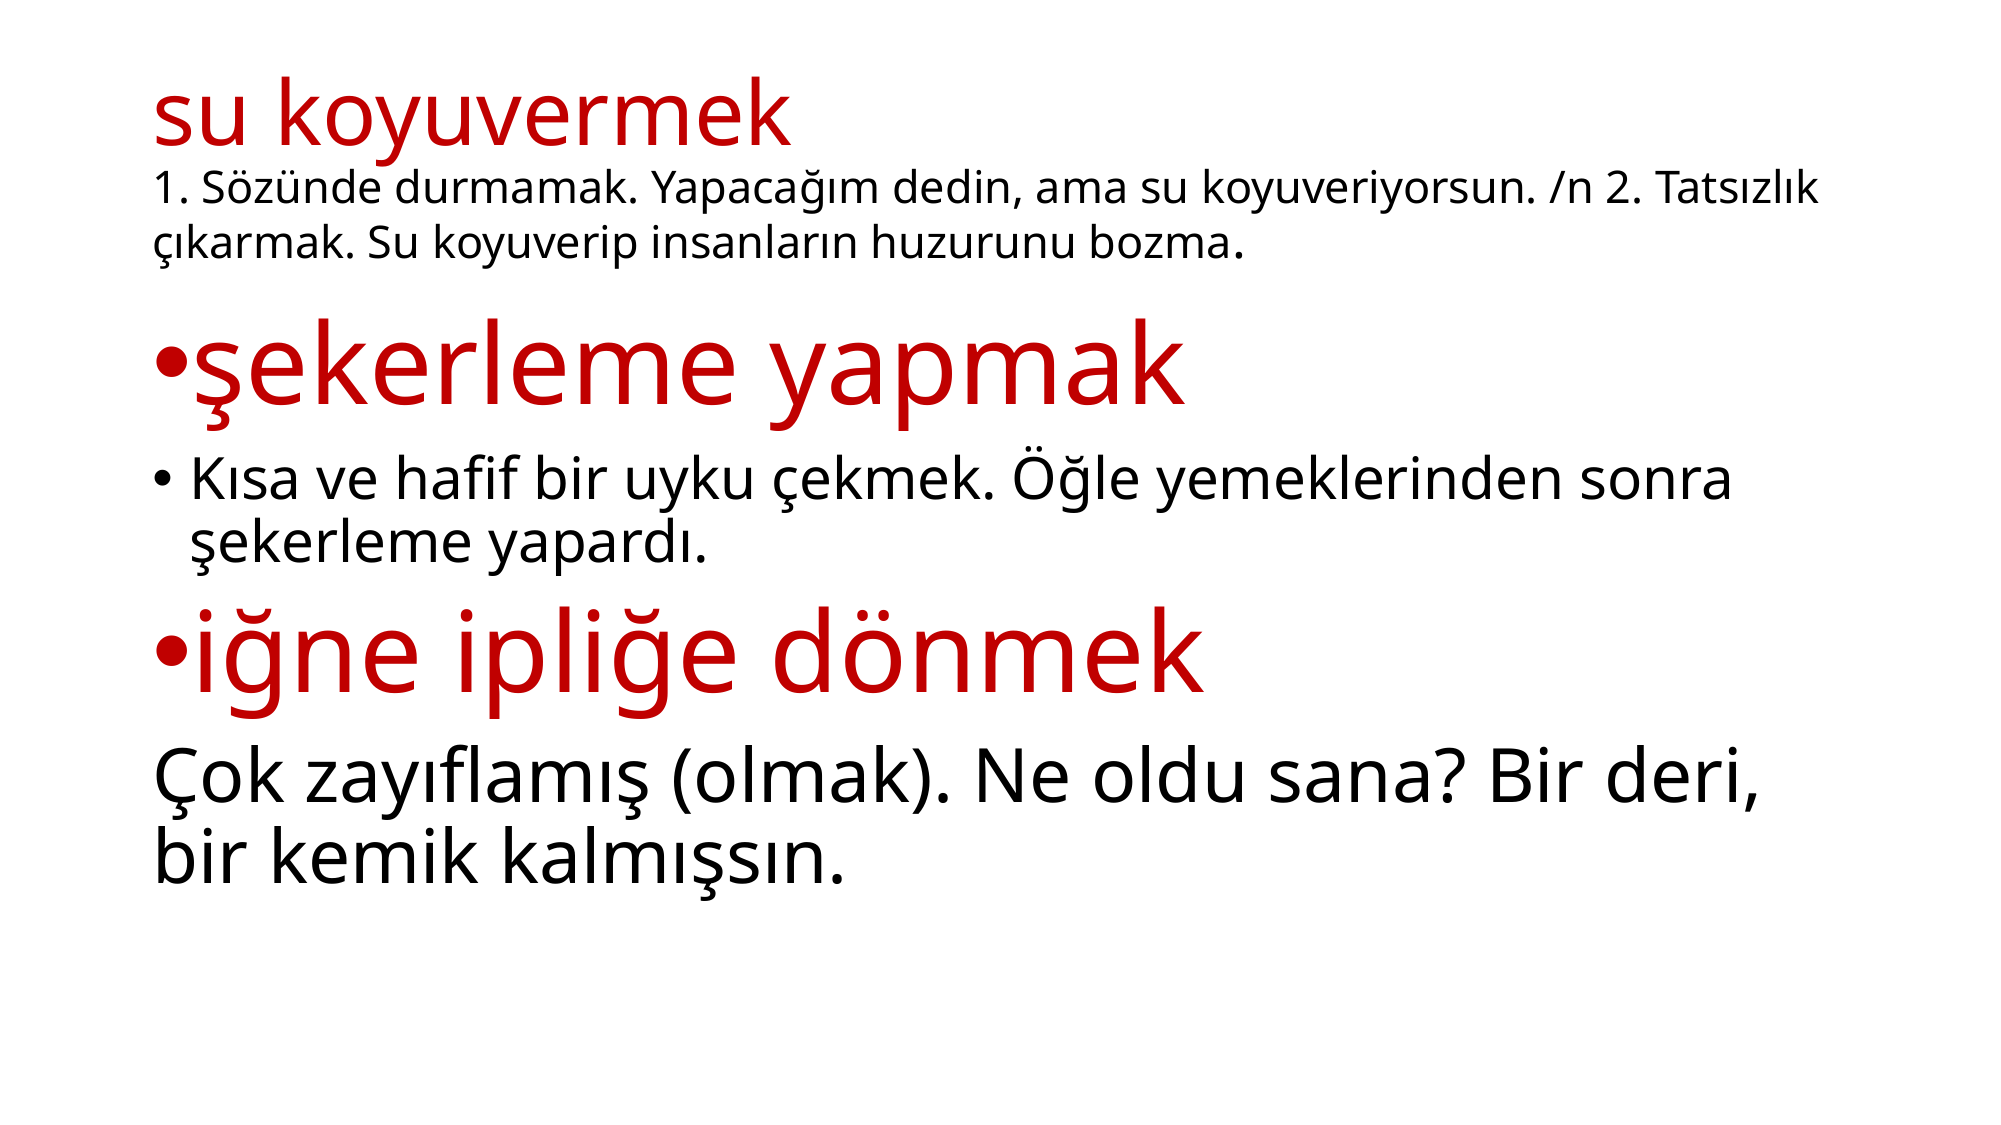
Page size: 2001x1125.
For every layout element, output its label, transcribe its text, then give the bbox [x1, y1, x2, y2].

title su koyuvermek 1. Sözünde durmamak. Yapacağım dedin, ama su koyuveriyorsun. /n 2. Tatsızlık çıkarmak. Su koyuverip insanların huzurunu bozma. [137, 59, 1863, 278]
list şekerleme yapmak Kısa ve hafif bir uyku çekmek. Öğle yemeklerinden sonra şekerleme yapardı. iğne ipliğe dönmek Çok zayıflamış (olmak). Ne oldu sana? Bir deri, bir kemik kalmışsın. [137, 299, 1863, 1014]
